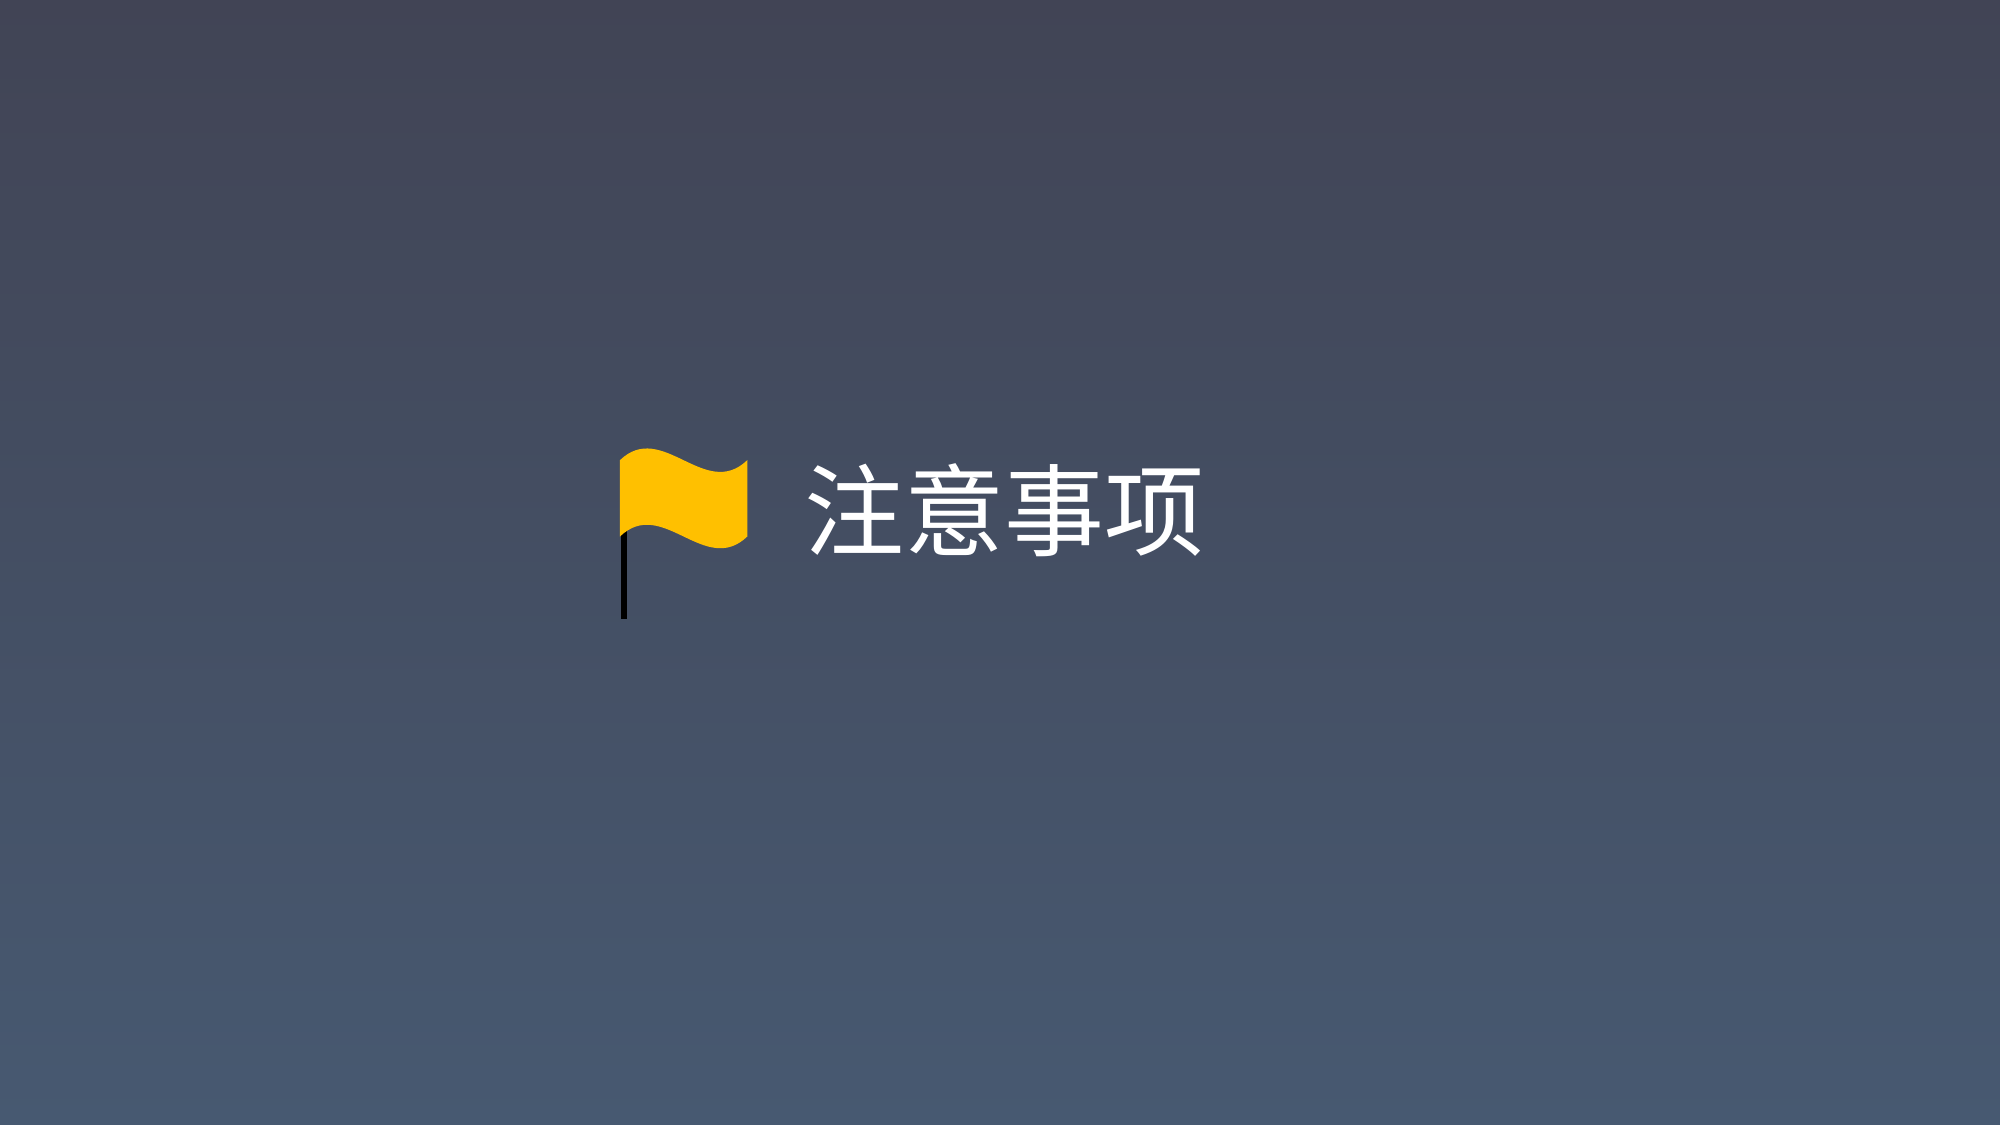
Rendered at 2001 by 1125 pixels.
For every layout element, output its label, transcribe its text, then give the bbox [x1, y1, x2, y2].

text_box 注意事项 [790, 405, 1302, 577]
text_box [619, 448, 748, 619]
